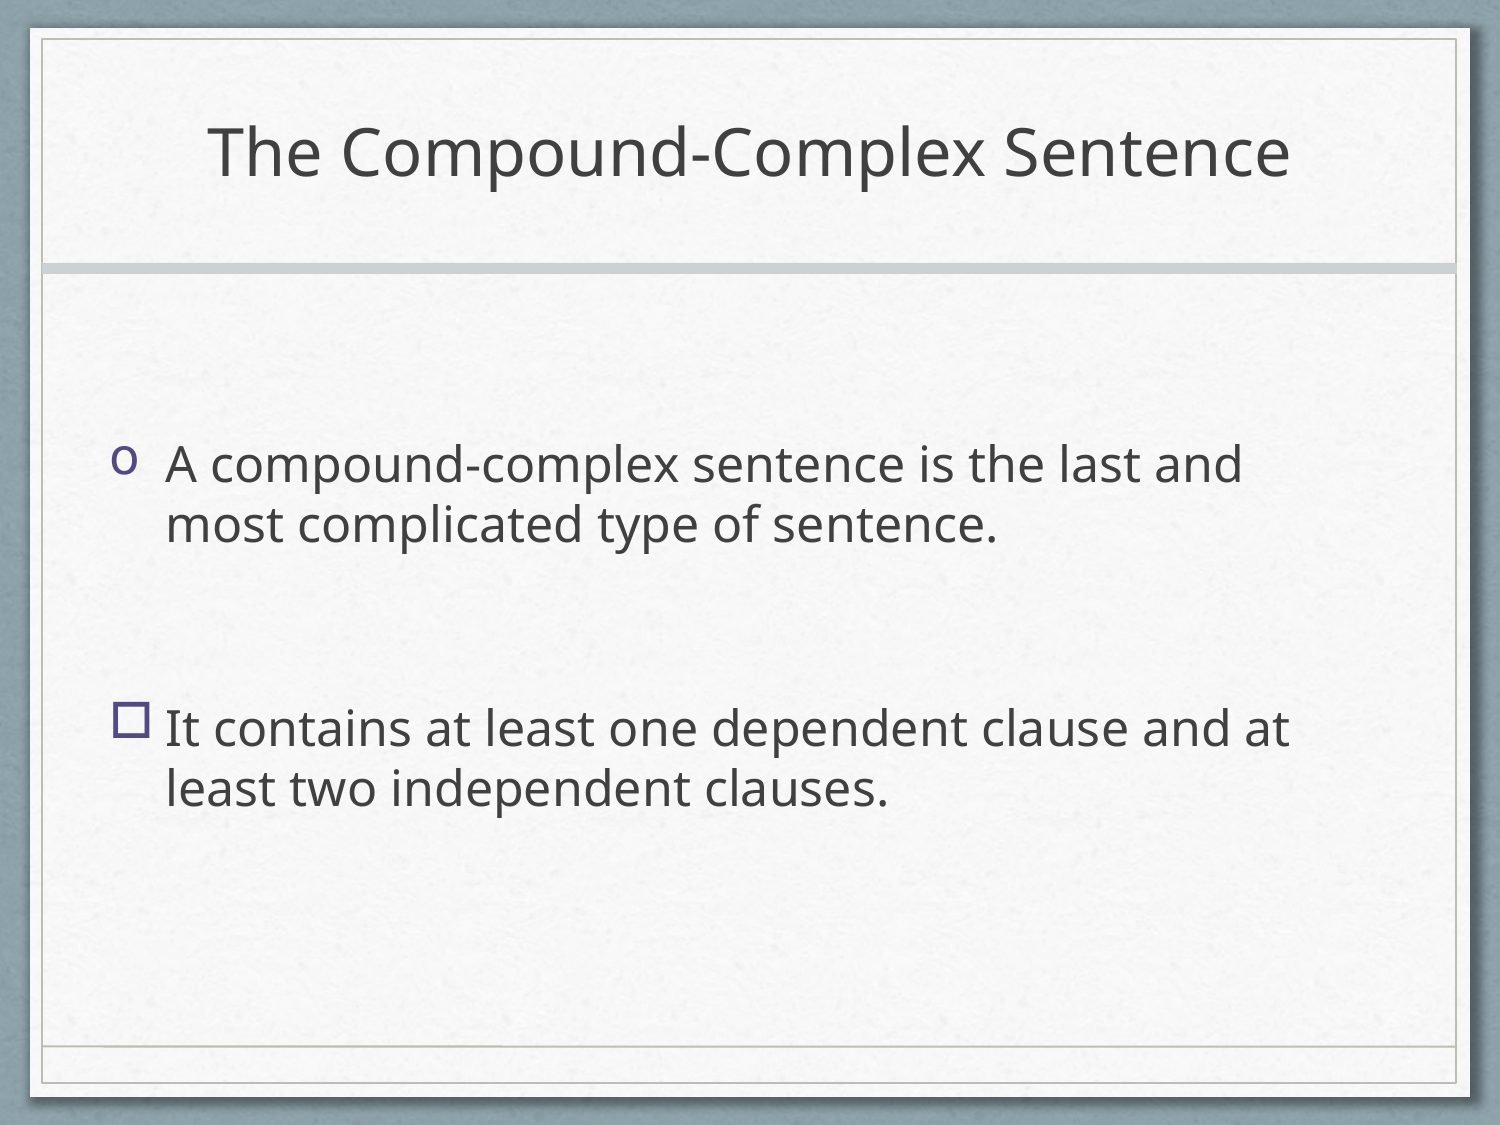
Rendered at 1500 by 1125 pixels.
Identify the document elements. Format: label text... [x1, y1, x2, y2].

list A compound-complex sentence is the last and most complicated type of sentence. It contains at least one dependent clause and at least two independent clauses. [94, 425, 1320, 1004]
picture [30, 28, 1470, 1097]
title The Compound-Complex Sentence [147, 40, 1353, 260]
